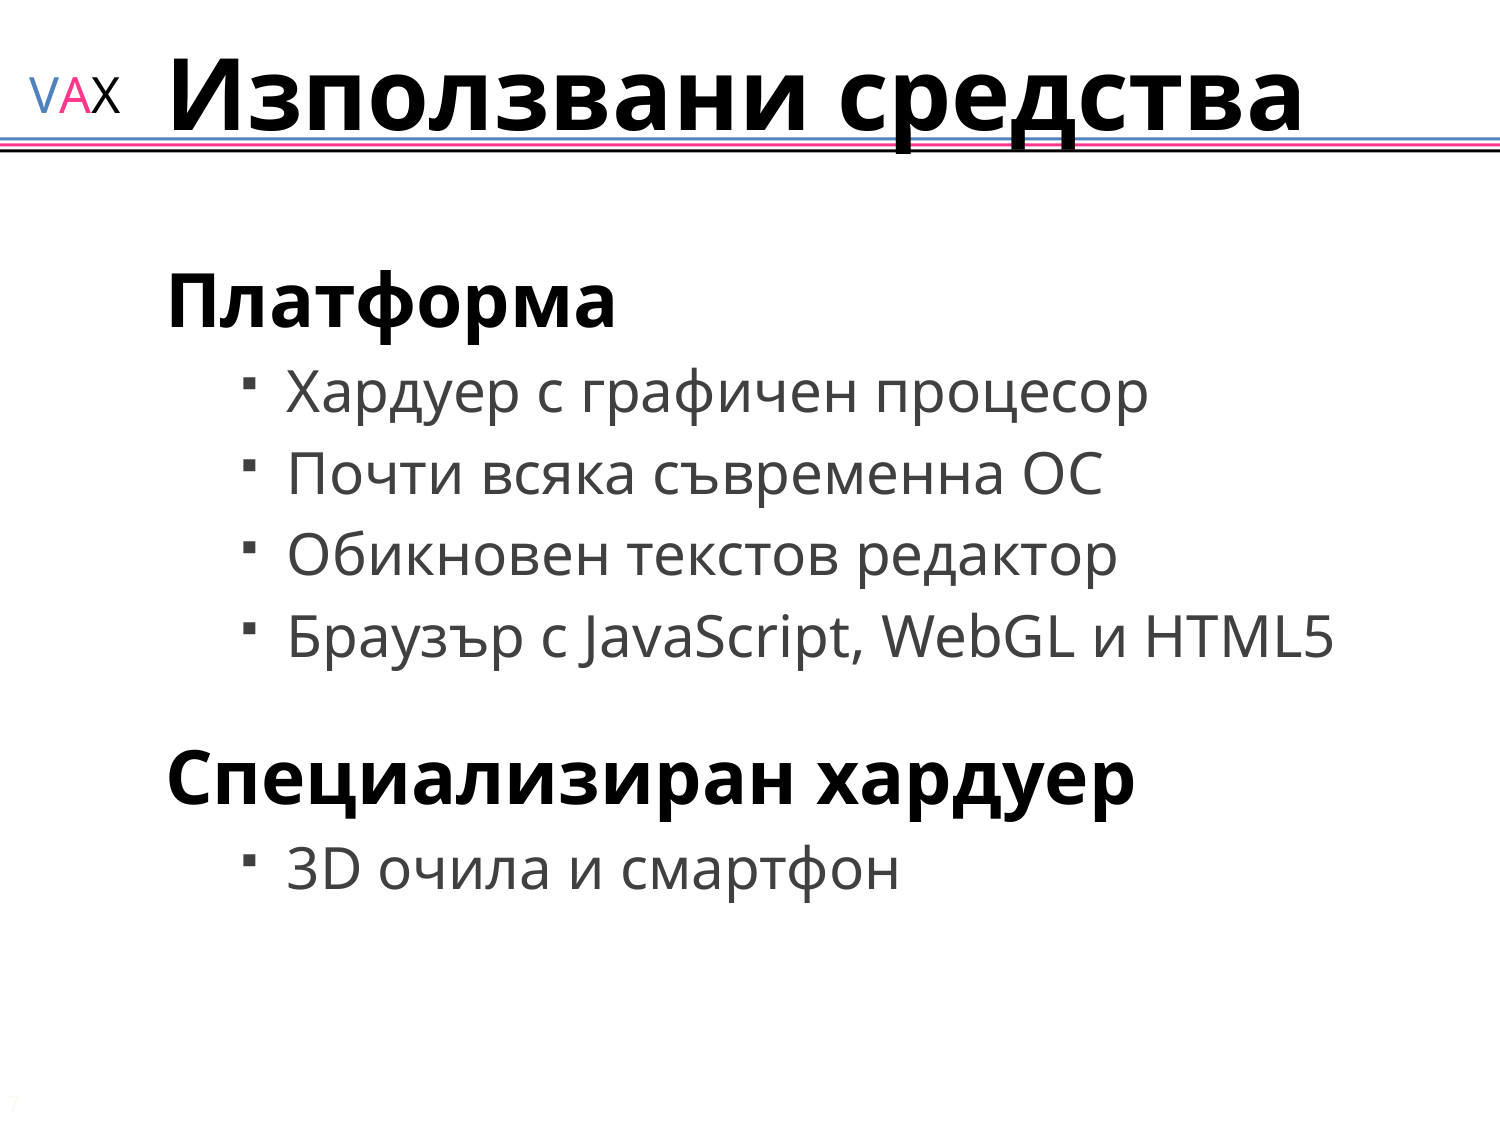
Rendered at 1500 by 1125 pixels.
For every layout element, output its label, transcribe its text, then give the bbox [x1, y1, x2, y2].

list Платформа Хардуер с графичен процесор Почти всяка съвременна ОС Обикновен текстов редактор Браузър с JavaScript, WebGL и HTML5 Специализиран хардуер 3D очила и смартфон [150, 200, 1488, 1113]
title Използвани средства [0, 37, 1500, 144]
